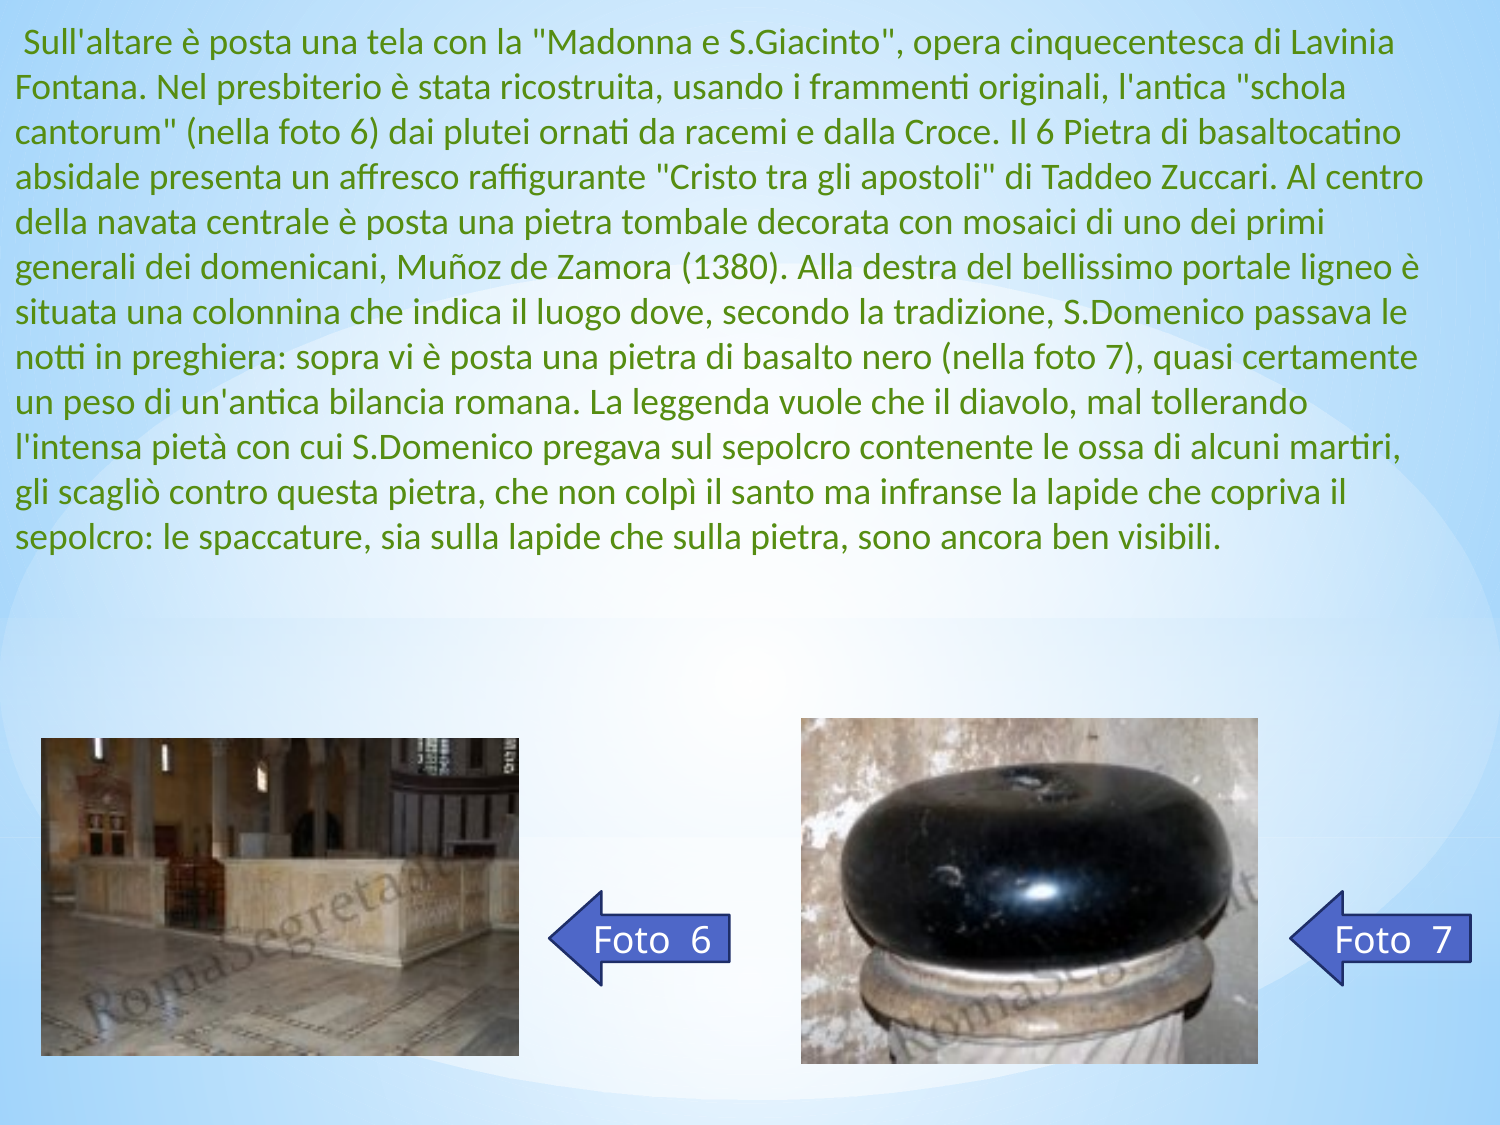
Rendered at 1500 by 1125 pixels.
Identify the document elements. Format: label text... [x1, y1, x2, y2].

text_box Sull'altare è posta una tela con la "Madonna e S.Giacinto", opera cinquecentesca di Lavinia Fontana. Nel presbiterio è stata ricostruita, usando i frammenti originali, l'antica "schola cantorum" (nella foto 6) dai plutei ornati da racemi e dalla Croce. Il 6 Pietra di basaltocatino absidale presenta un affresco raffigurante "Cristo tra gli apostoli" di Taddeo Zuccari. Al centro della navata centrale è posta una pietra tombale decorata con mosaici di uno dei primi generali dei domenicani, Muñoz de Zamora (1380). Alla destra del bellissimo portale ligneo è situata una colonnina che indica il luogo dove, secondo la tradizione, S.Domenico passava le notti in preghiera: sopra vi è posta una pietra di basalto nero (nella foto 7), quasi certamente un peso di un'antica bilancia romana. La leggenda vuole che il diavolo, mal tollerando l'intensa pietà con cui S.Domenico pregava sul sepolcro contenente le ossa di alcuni martiri, gli scagliò contro questa pietra, che non colpì il santo ma infranse la lapide che copriva il sepolcro: le spaccature, sia sulla lapide che sulla pietra, sono ancora ben visibili. [0, 9, 1459, 565]
text_box Foto 6 [547, 890, 731, 987]
picture [40, 738, 519, 1057]
text_box Foto 7 [1288, 890, 1472, 987]
picture [800, 718, 1258, 1064]
